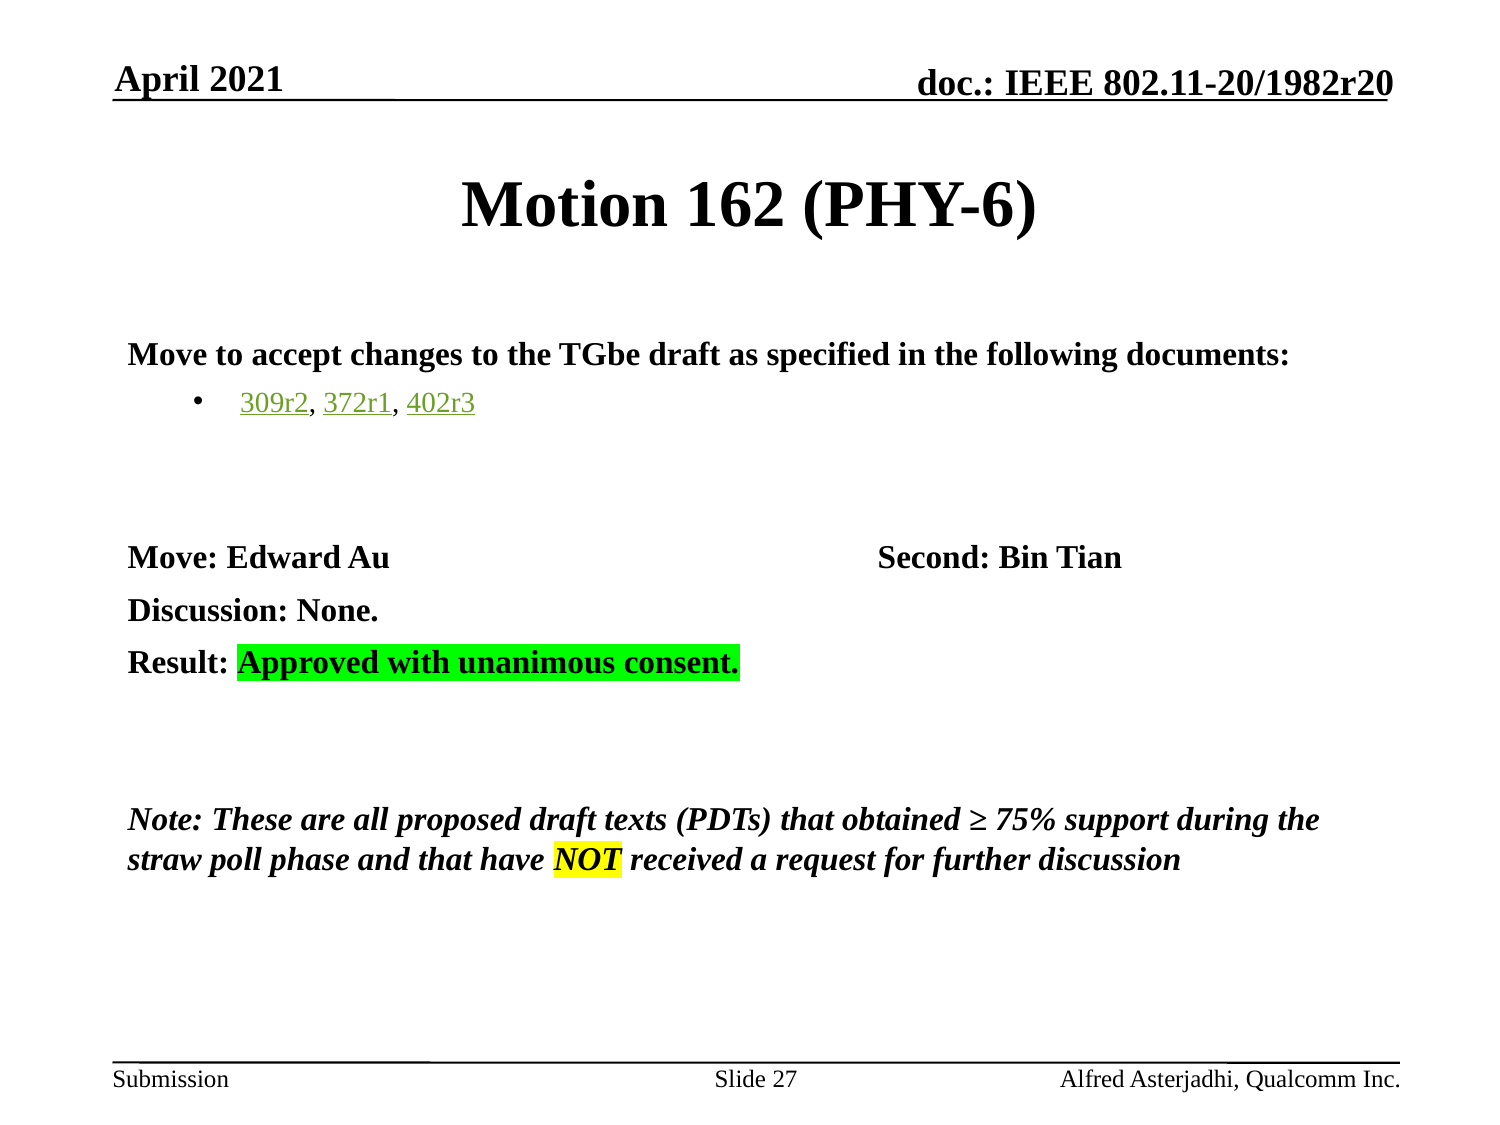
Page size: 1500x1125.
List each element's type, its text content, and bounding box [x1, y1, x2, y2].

footer Alfred Asterjadhi, Qualcomm Inc. [878, 1061, 1402, 1093]
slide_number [114, 54, 423, 100]
list Move to accept changes to the TGbe draft as specified in the following documents: 309r2, 372r1, 402r3 Move: Edward Au Second: Bin Tian Discussion: None. Result: Approved with unanimous consent. Note: These are all proposed draft texts (PDTs) that obtained ≥ 75% support during the straw poll phase and that have NOT received a request for further discussion [112, 324, 1388, 1000]
title Motion 162 (PHY-6) [112, 112, 1388, 288]
slide_number Slide 27 [712, 1061, 800, 1123]
